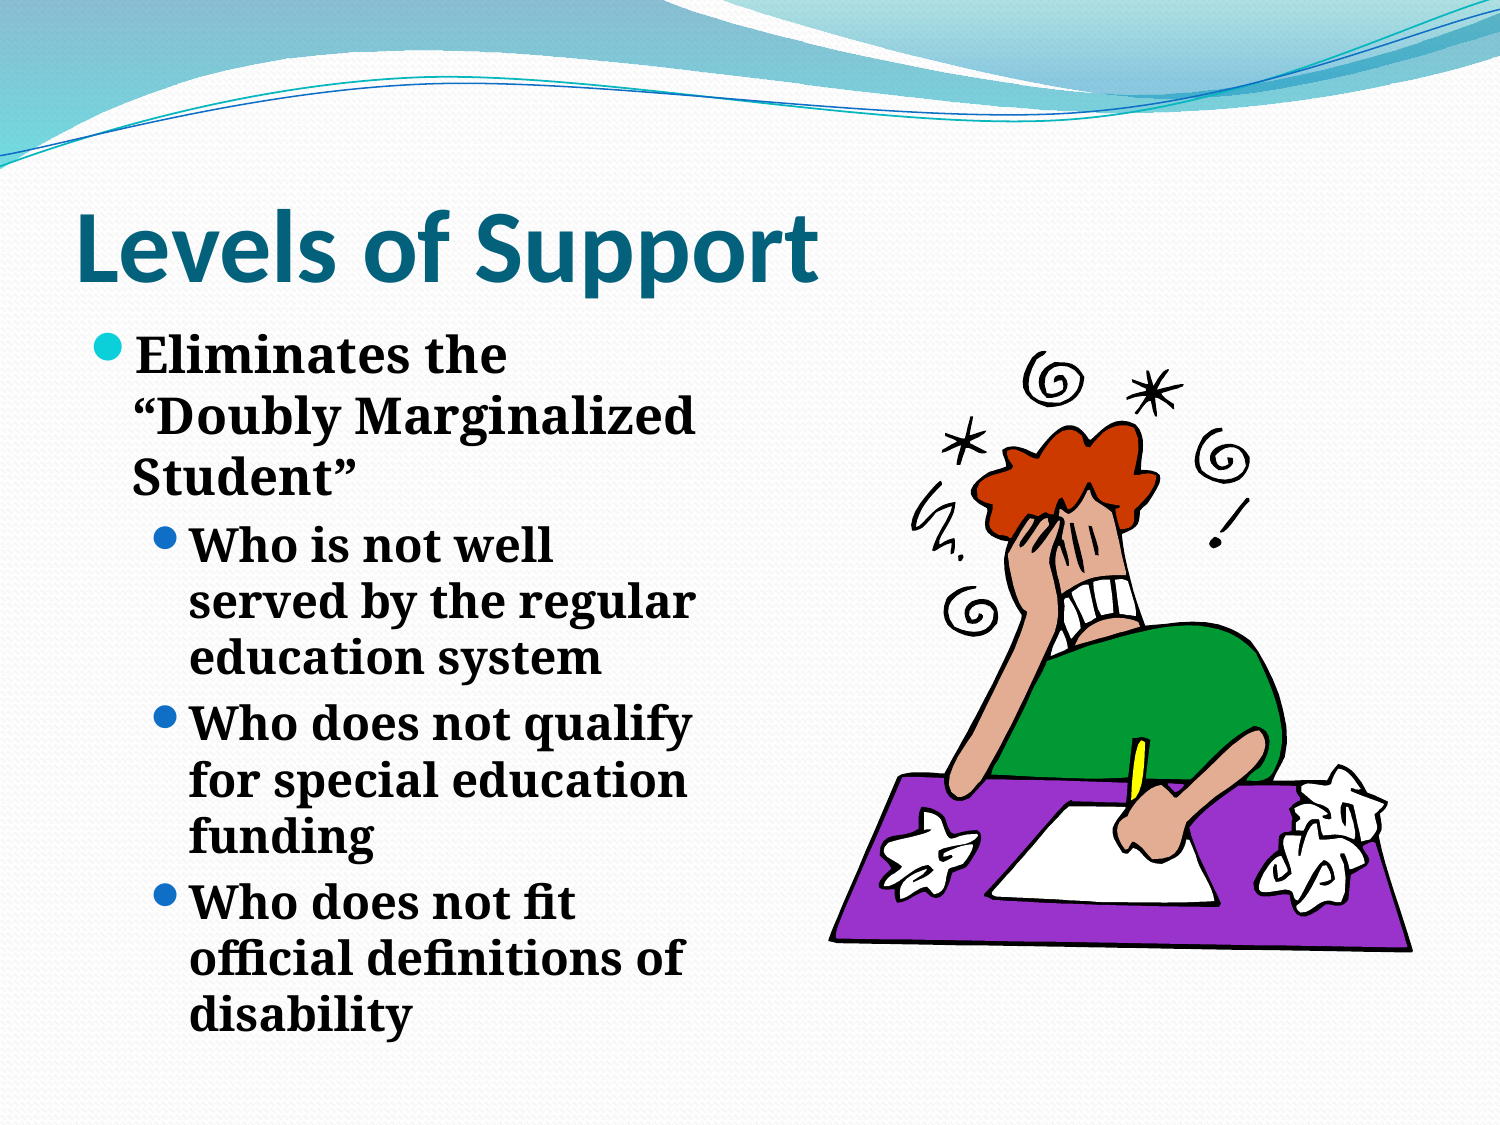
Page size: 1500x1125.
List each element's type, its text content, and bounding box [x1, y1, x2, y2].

title Levels of Support [75, 115, 1425, 303]
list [828, 349, 1414, 953]
list Eliminates the “Doubly Marginalized Student” Who is not well served by the regular education system Who does not qualify for special education funding Who does not fit official definitions of disability [75, 314, 738, 1125]
